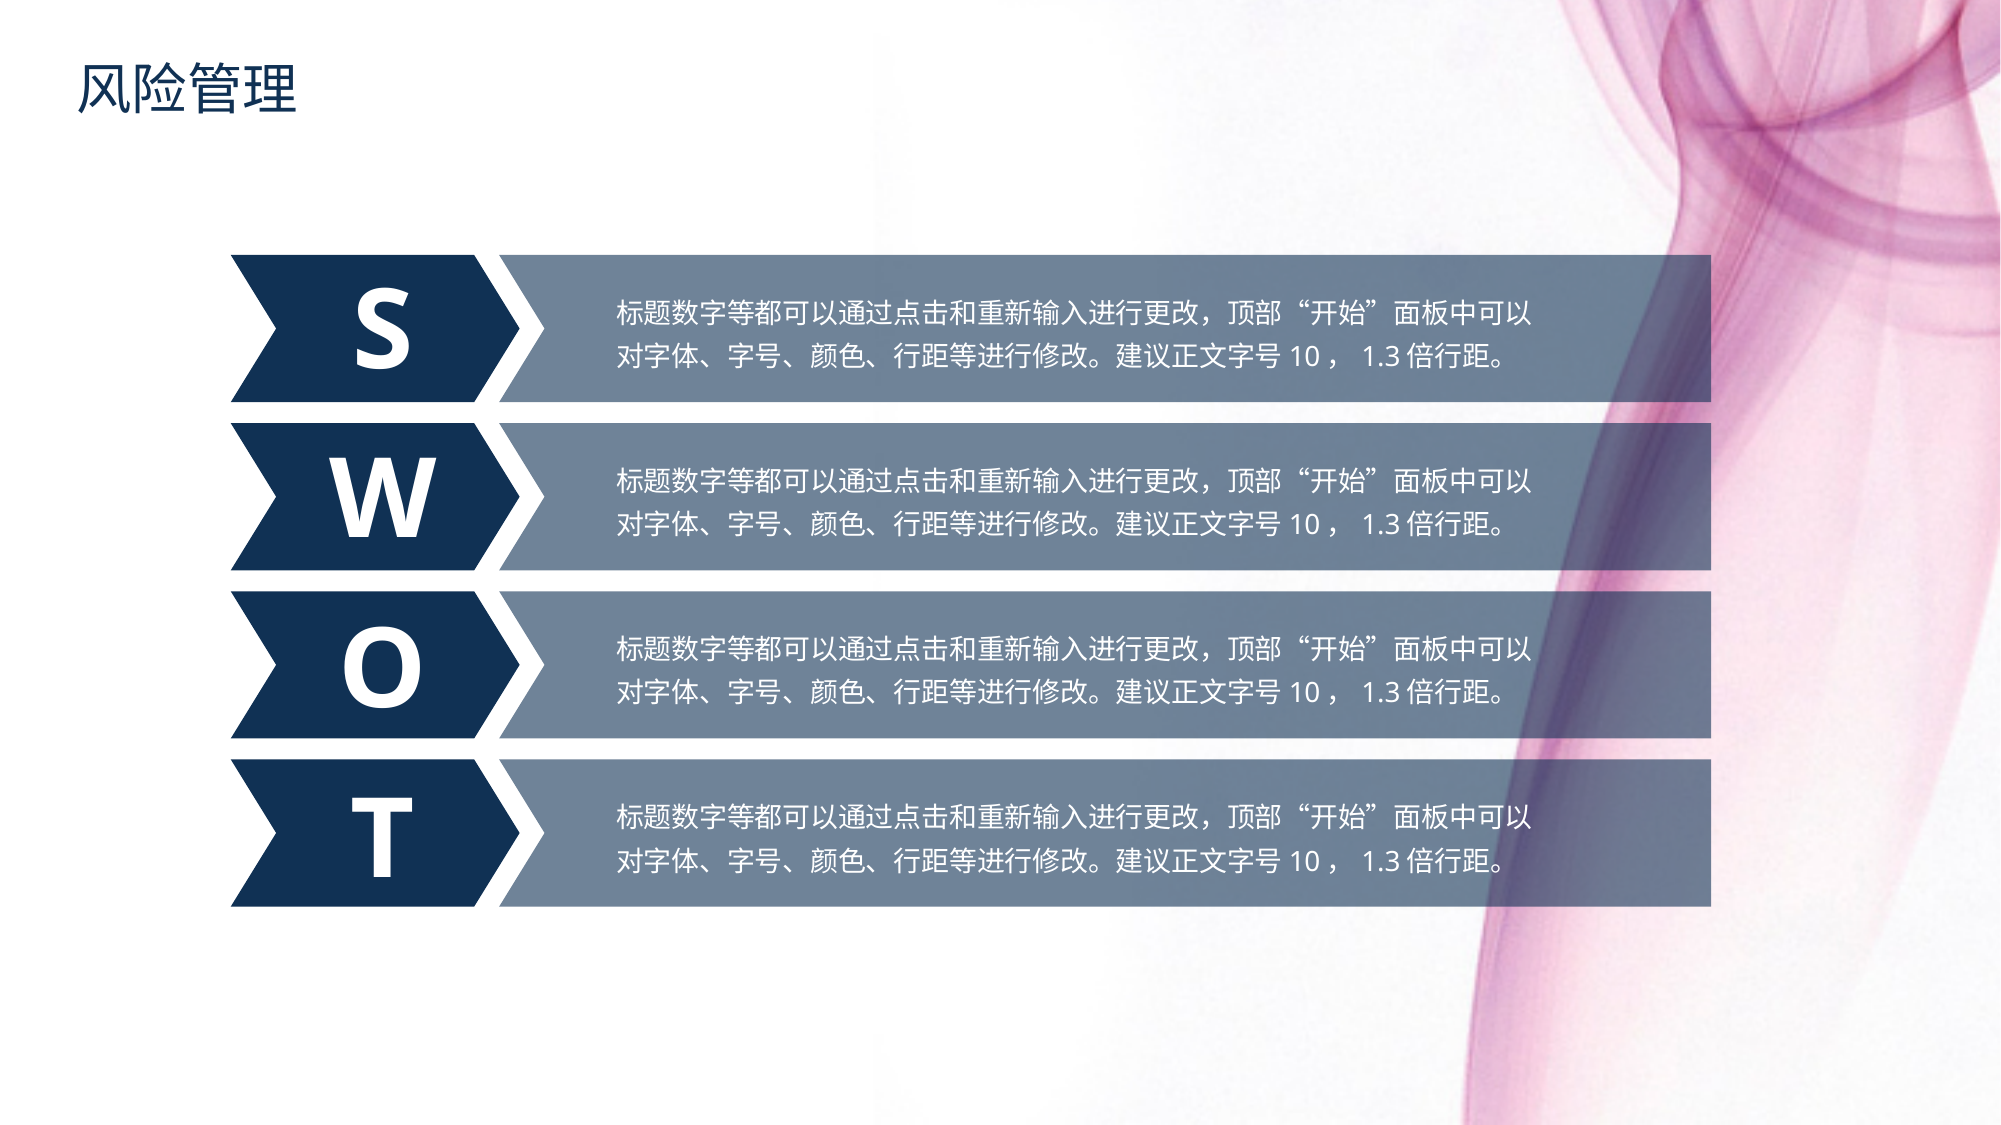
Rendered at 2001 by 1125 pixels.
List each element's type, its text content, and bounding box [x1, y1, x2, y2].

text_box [230, 249, 1712, 403]
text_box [230, 419, 1712, 571]
text_box 风险管理 [61, 46, 314, 129]
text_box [230, 759, 1712, 910]
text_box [230, 589, 1712, 740]
picture [0, 0, 2001, 1125]
